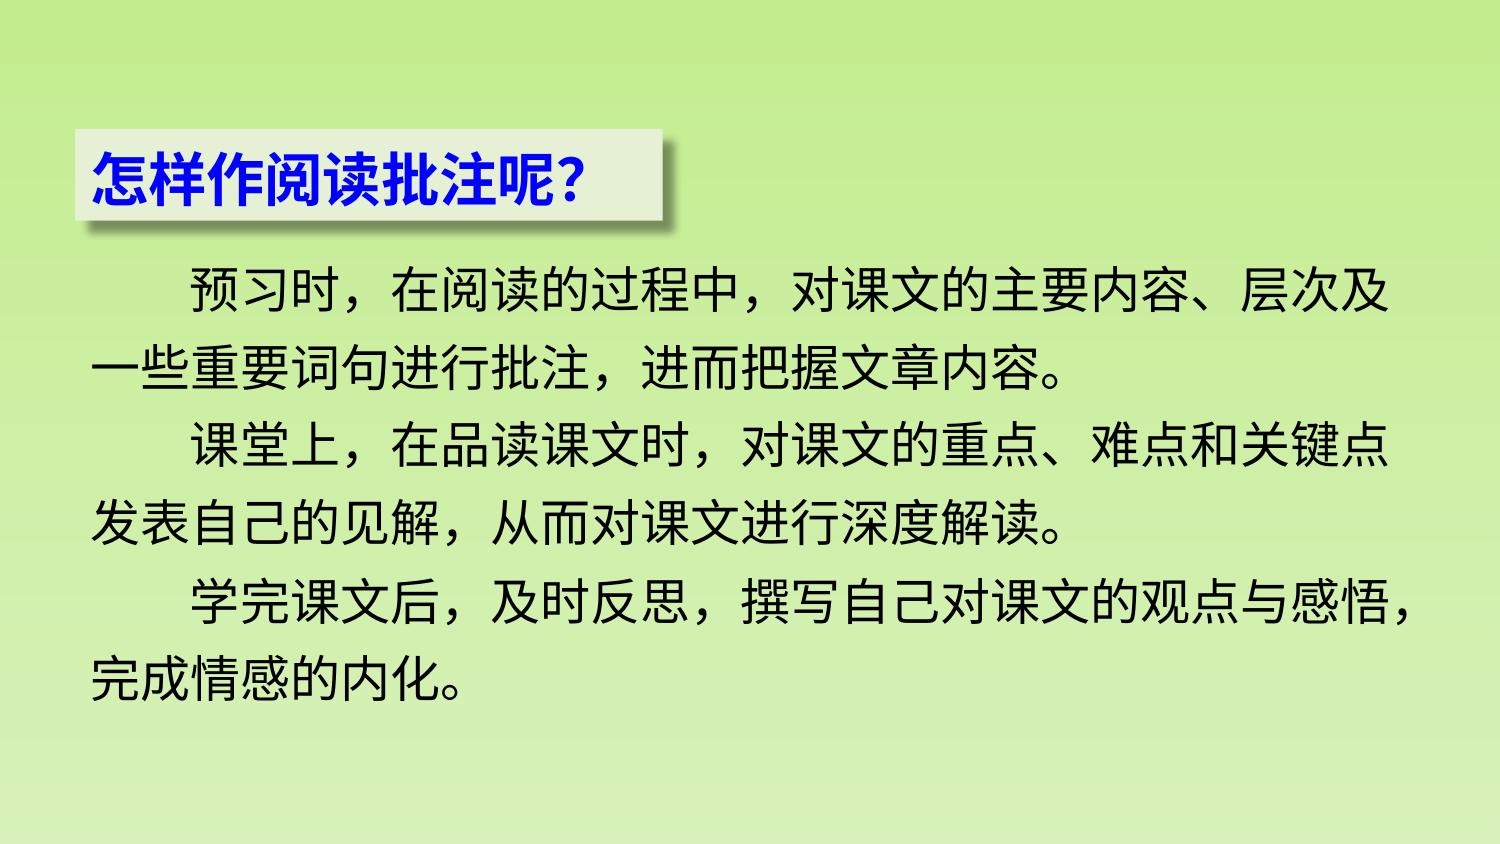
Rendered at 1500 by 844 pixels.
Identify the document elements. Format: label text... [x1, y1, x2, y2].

text_box 怎样作阅读批注呢？ [75, 128, 663, 221]
text_box 预习时，在阅读的过程中，对课文的主要内容、层次及一些重要词句进行批注，进而把握文章内容。 课堂上，在品读课文时，对课文的重点、难点和关键点发表自己的见解，从而对课文进行深度解读。 学完课文后，及时反思，撰写自己对课文的观点与感悟，完成情感的内化。 [75, 232, 1436, 716]
